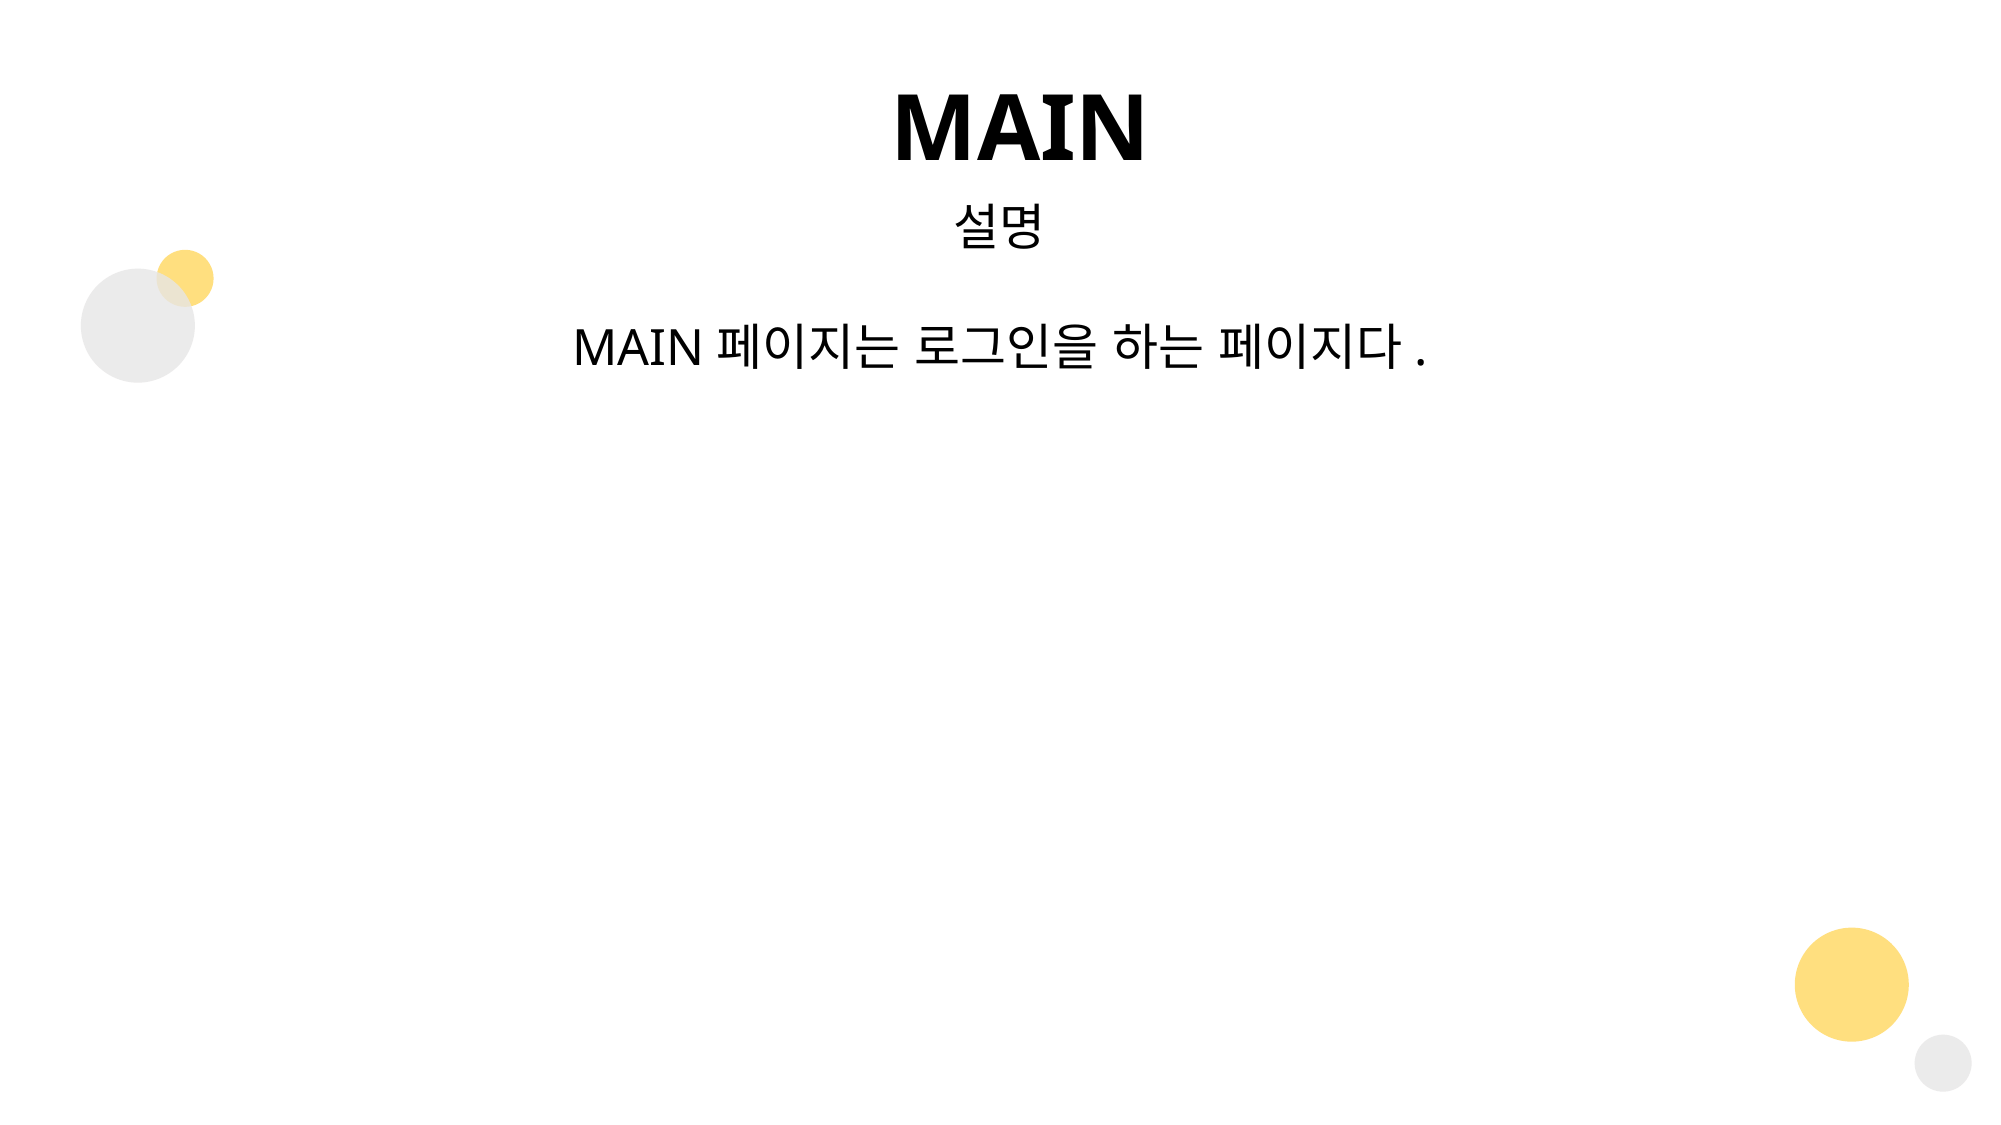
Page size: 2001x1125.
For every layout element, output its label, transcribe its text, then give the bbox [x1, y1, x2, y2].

text_box [1913, 1033, 1973, 1093]
text_box 설명 MAIN페이지는 로그인을 하는 페이지다. [557, 187, 1443, 383]
text_box [1793, 926, 1910, 1043]
text_box [79, 267, 196, 384]
text_box MAIN [875, 61, 1166, 187]
text_box [156, 248, 215, 307]
